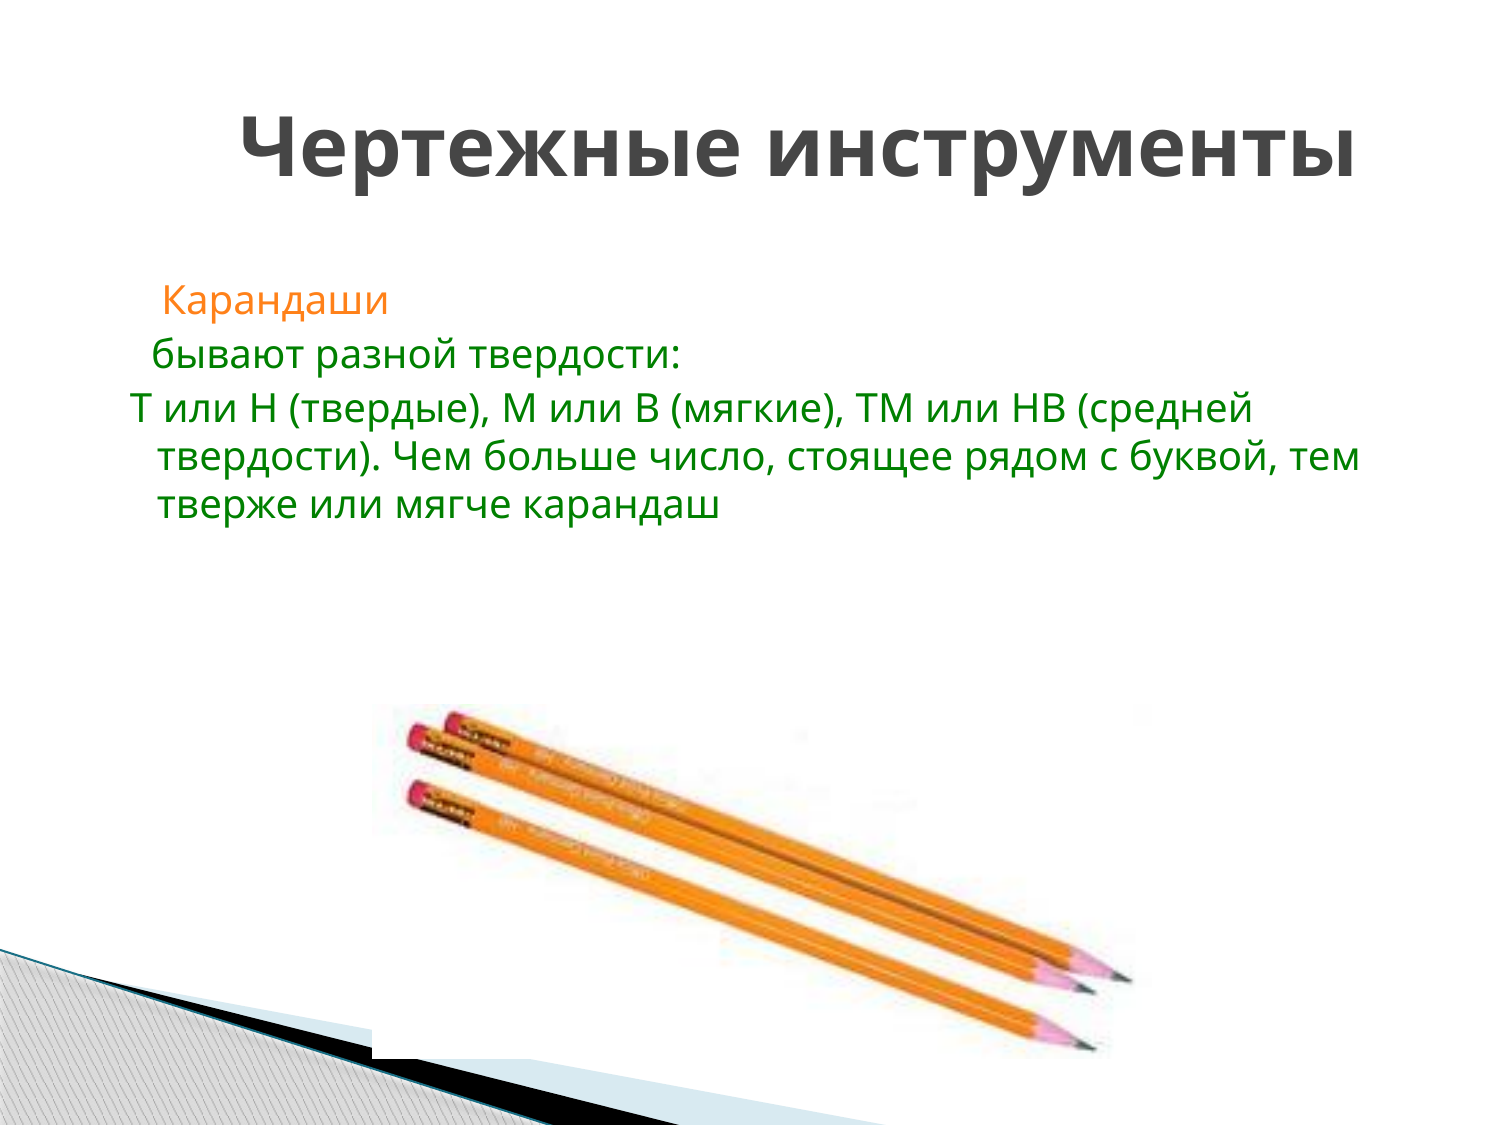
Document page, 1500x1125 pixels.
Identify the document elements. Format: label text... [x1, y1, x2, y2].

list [371, 703, 1153, 1059]
title Чертежные инструменты [224, 49, 1425, 237]
list Карандаши бывают разной твердости: Т или Н (твердые), М или В (мягкие), ТМ или НВ (средней твердости). Чем больше число, стоящее рядом с буквой, тем тверже или мягче карандаш [88, 267, 1500, 593]
